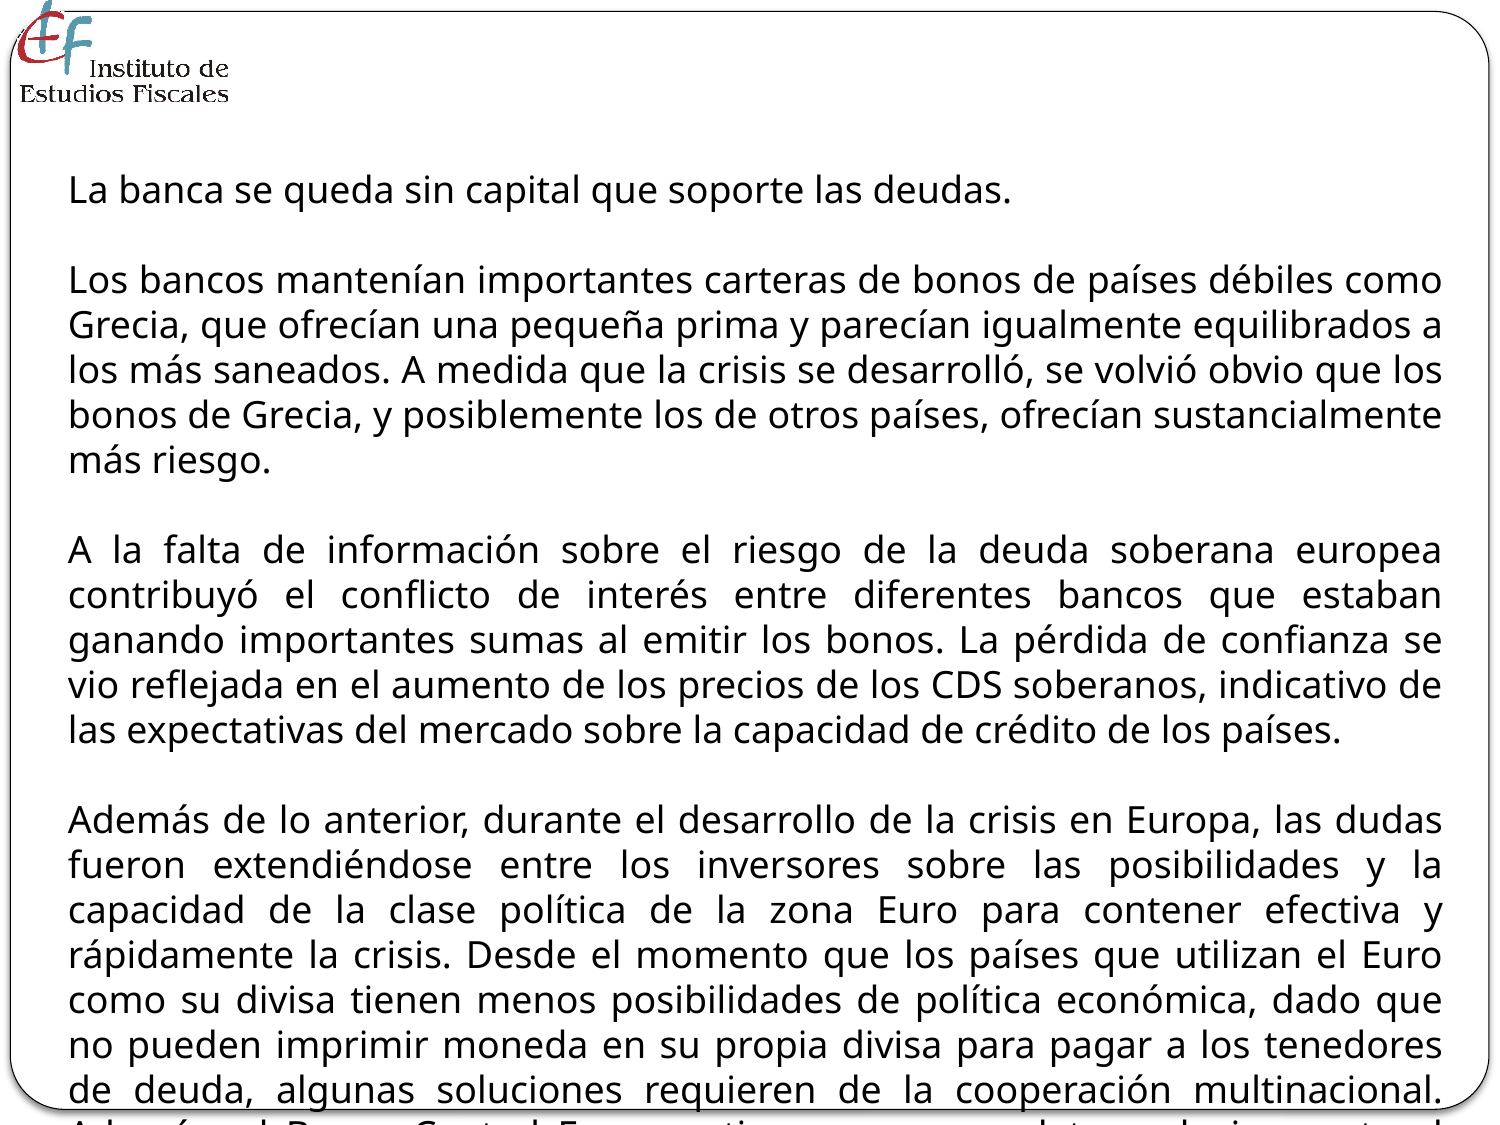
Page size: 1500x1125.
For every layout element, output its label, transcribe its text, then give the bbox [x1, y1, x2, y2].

picture [17, 0, 228, 102]
text_box La banca se queda sin capital que soporte las deudas. Los bancos mantenían importantes carteras de bonos de países débiles como Grecia, que ofrecían una pequeña prima y parecían igualmente equilibrados a los más saneados. A medida que la crisis se desarrolló, se volvió obvio que los bonos de Grecia, y posiblemente los de otros países, ofrecían sustancialmente más riesgo. A la falta de información sobre el riesgo de la deuda soberana europea contribuyó el conflicto de interés entre diferentes bancos que estaban ganando importantes sumas al emitir los bonos. La pérdida de confianza se vio reflejada en el aumento de los precios de los CDS soberanos, indicativo de las expectativas del mercado sobre la capacidad de crédito de los países. Además de lo anterior, durante el desarrollo de la crisis en Europa, las dudas fueron extendiéndose entre los inversores sobre las posibilidades y la capacidad de la clase política de la zona Euro para contener efectiva y rápidamente la crisis. Desde el momento que los países que utilizan el Euro como su divisa tienen menos posibilidades de política económica, dado que no pueden imprimir moneda en su propia divisa para pagar a los tenedores de deuda, algunas soluciones requieren de la cooperación multinacional. Además, el Banco Central Europeo tiene como mandato exclusivamente el control de la inflación, mandato que no hace referencia al empleo, a diferencia del mandato dual de la Reserva Federal. [53, 113, 1459, 1125]
